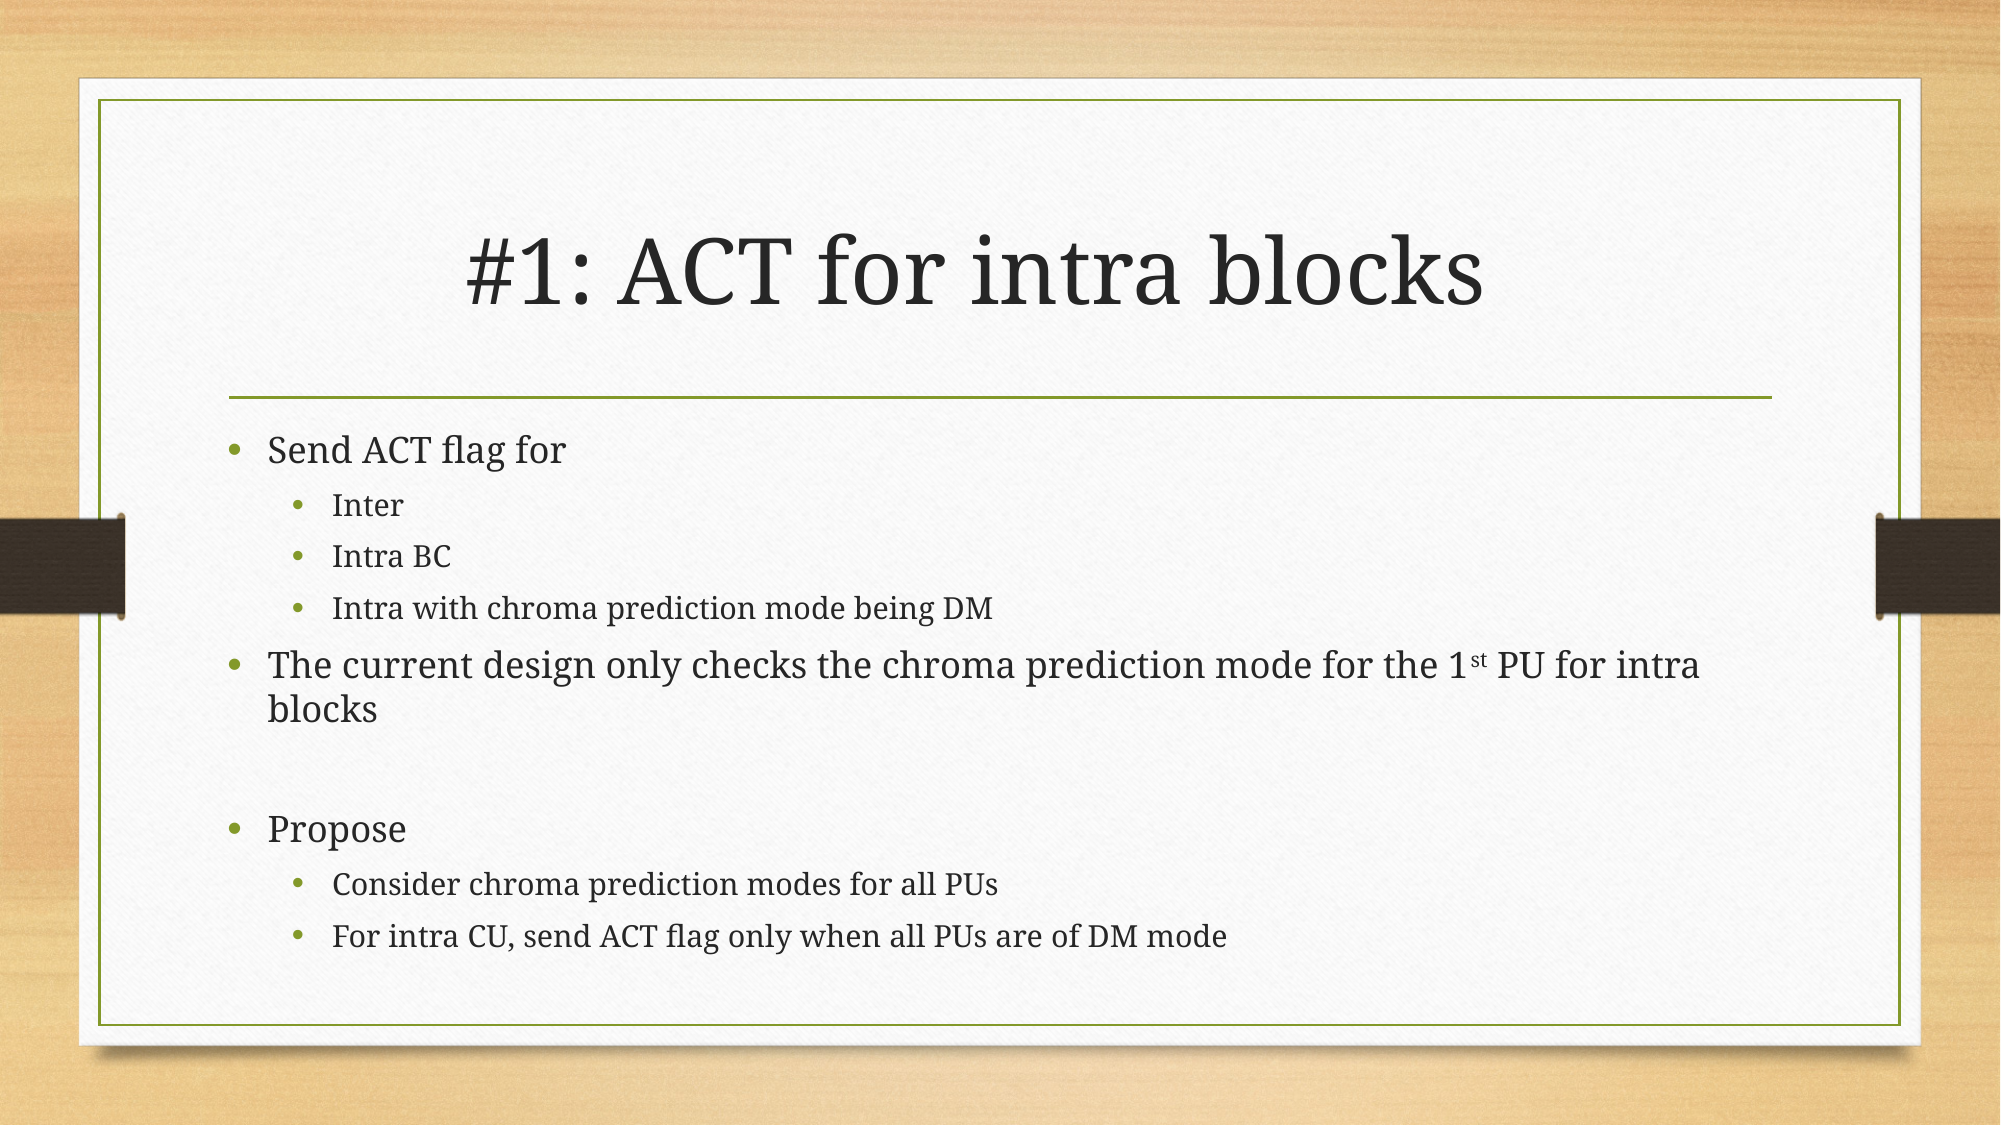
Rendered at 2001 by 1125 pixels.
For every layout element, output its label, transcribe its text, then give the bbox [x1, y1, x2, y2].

list Send ACT flag for Inter Intra BC Intra with chroma prediction mode being DM The current design only checks the chroma prediction mode for the 1st PU for intra blocks Propose Consider chroma prediction modes for all PUs For intra CU, send ACT flag only when all PUs are of DM mode [212, 419, 1788, 964]
picture [0, 0, 2001, 1125]
title #1: ACT for intra blocks [212, 161, 1788, 375]
